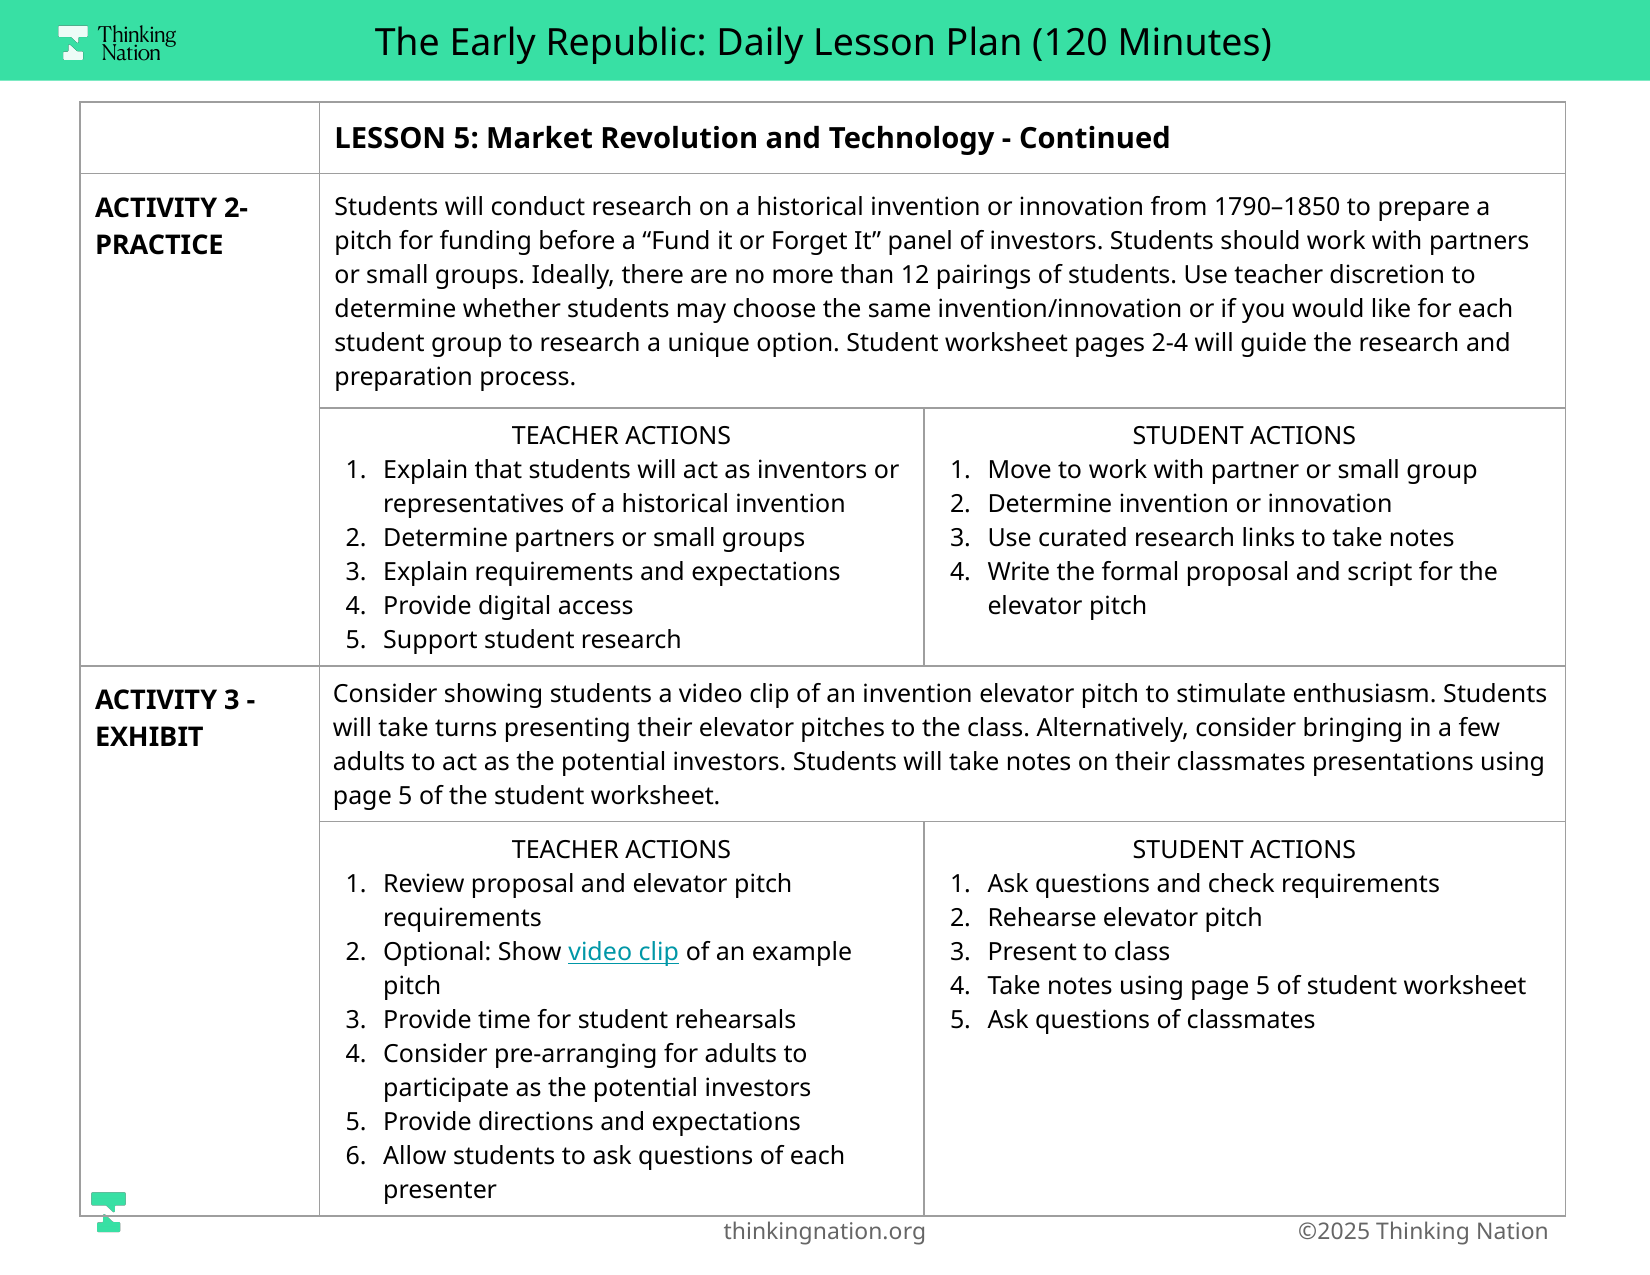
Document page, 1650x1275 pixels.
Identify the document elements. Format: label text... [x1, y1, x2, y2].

table_cell TEACHER ACTIONS Review proposal and elevator pitch requirements Optional: Show video clip of an example pitch Provide time for student rehearsals Consider pre-arranging for adults to participate as the potential investors Provide directions and expectations Allow students to ask questions of each presenter [320, 822, 923, 1215]
table_cell Consider showing students a video clip of an invention elevator pitch to stimulate enthusiasm. Students will take turns presenting their elevator pitches to the class. Alternatively, consider bringing in a few adults to act as the potential investors. Students will take notes on their classmates presentations using page 5 of the student worksheet. [320, 667, 1565, 821]
table_header [81, 103, 319, 173]
table_cell ACTIVITY 3 - EXHIBIT [81, 667, 319, 1215]
table_cell ACTIVITY 2- PRACTICE [81, 174, 319, 665]
text_box ©2025 Thinking Nation [1174, 1217, 1566, 1240]
table_cell STUDENT ACTIONS Ask questions and check requirements Rehearse elevator pitch Present to class Take notes using page 5 of student worksheet Ask questions of classmates [925, 822, 1565, 1215]
picture [45, 14, 180, 71]
text_box thinkingnation.org [629, 1217, 1021, 1240]
table_cell Students will conduct research on a historical invention or innovation from 1790–1850 to prepare a pitch for funding before a “Fund it or Forget It” panel of investors. Students should work with partners or small groups. Ideally, there are no more than 12 pairings of students. Use teacher discretion to determine whether students may choose the same invention/innovation or if you would like for each student group to research a unique option. Student worksheet pages 2-4 will guide the research and preparation process. [320, 174, 1565, 407]
text_box The Early Republic: Daily Lesson Plan (120 Minutes) [0, 0, 1650, 81]
table_header LESSON 5: Market Revolution and Technology - Continued [320, 103, 1565, 173]
table_cell TEACHER ACTIONS Explain that students will act as inventors or representatives of a historical invention Determine partners or small groups Explain requirements and expectations Provide digital access Support student research [320, 409, 923, 665]
picture [80, 1184, 136, 1240]
table_cell STUDENT ACTIONS Move to work with partner or small group Determine invention or innovation Use curated research links to take notes Write the formal proposal and script for the elevator pitch [925, 409, 1565, 665]
